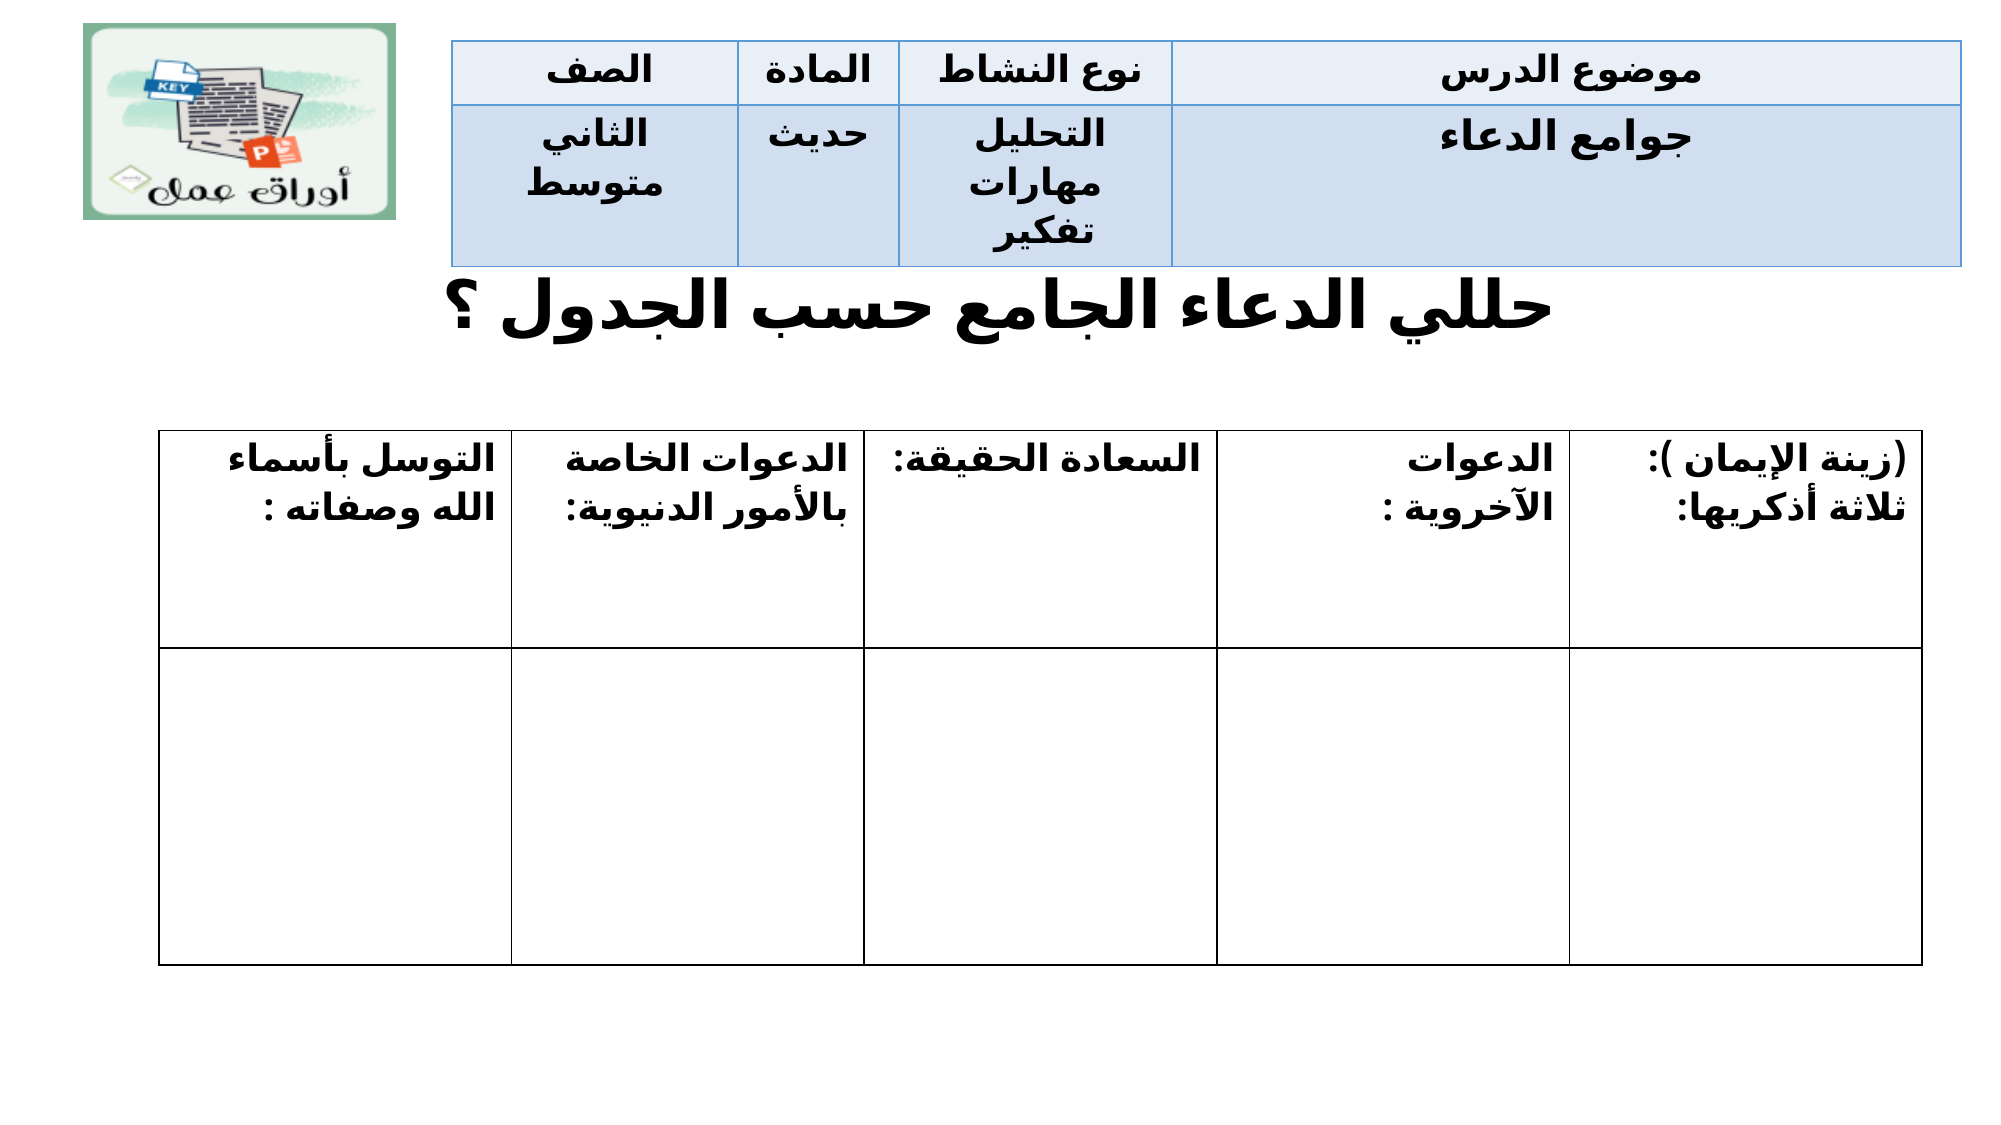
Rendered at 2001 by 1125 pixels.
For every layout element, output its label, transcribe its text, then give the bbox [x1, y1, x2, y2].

table_header الصف [453, 42, 737, 104]
table_cell التحليل مهارات تفكير [900, 106, 1171, 266]
table_cell [865, 649, 1216, 964]
table_header السعادة الحقيقة: [865, 431, 1216, 647]
table_header (زينة الإيمان ): ثلاثة أذكريها: [1570, 431, 1921, 647]
table_cell [1218, 649, 1569, 964]
picture [83, 23, 396, 220]
table_header الدعوات الخاصة بالأمور الدنيوية: [512, 431, 863, 647]
table_header الدعوات الآخروية : [1218, 431, 1569, 647]
table_header نوع النشاط [900, 42, 1171, 104]
table_cell [512, 649, 863, 964]
table_header موضوع الدرس [1173, 42, 1960, 104]
table_cell حديث [739, 106, 898, 266]
text_box حللي الدعاء الجامع حسب الجدول ؟ [295, 295, 1705, 399]
table_cell الثاني متوسط [453, 106, 737, 266]
table_cell جوامع الدعاء [1173, 106, 1960, 266]
table_cell [160, 649, 511, 964]
table_header التوسل بأسماء الله وصفاته : [160, 431, 511, 647]
table_header المادة [739, 42, 898, 104]
table_cell [1570, 649, 1921, 964]
